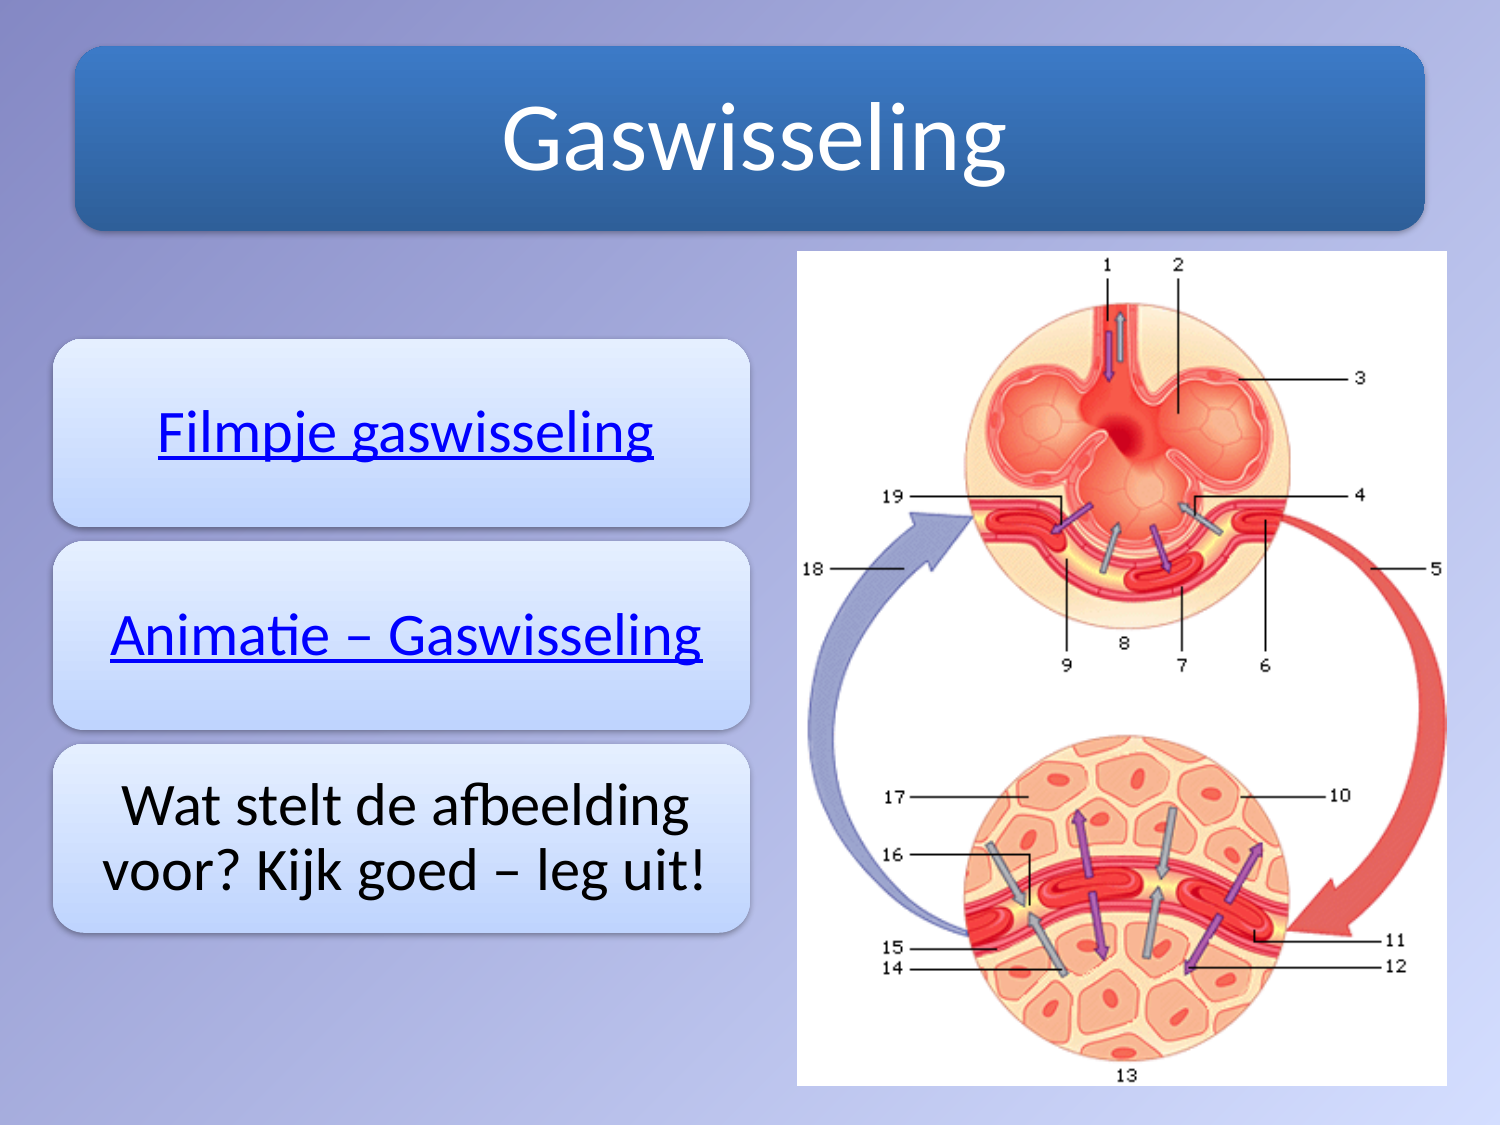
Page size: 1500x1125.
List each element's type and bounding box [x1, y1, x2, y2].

text_box [74, 44, 1426, 233]
picture [796, 251, 1448, 1087]
list [52, 337, 751, 934]
